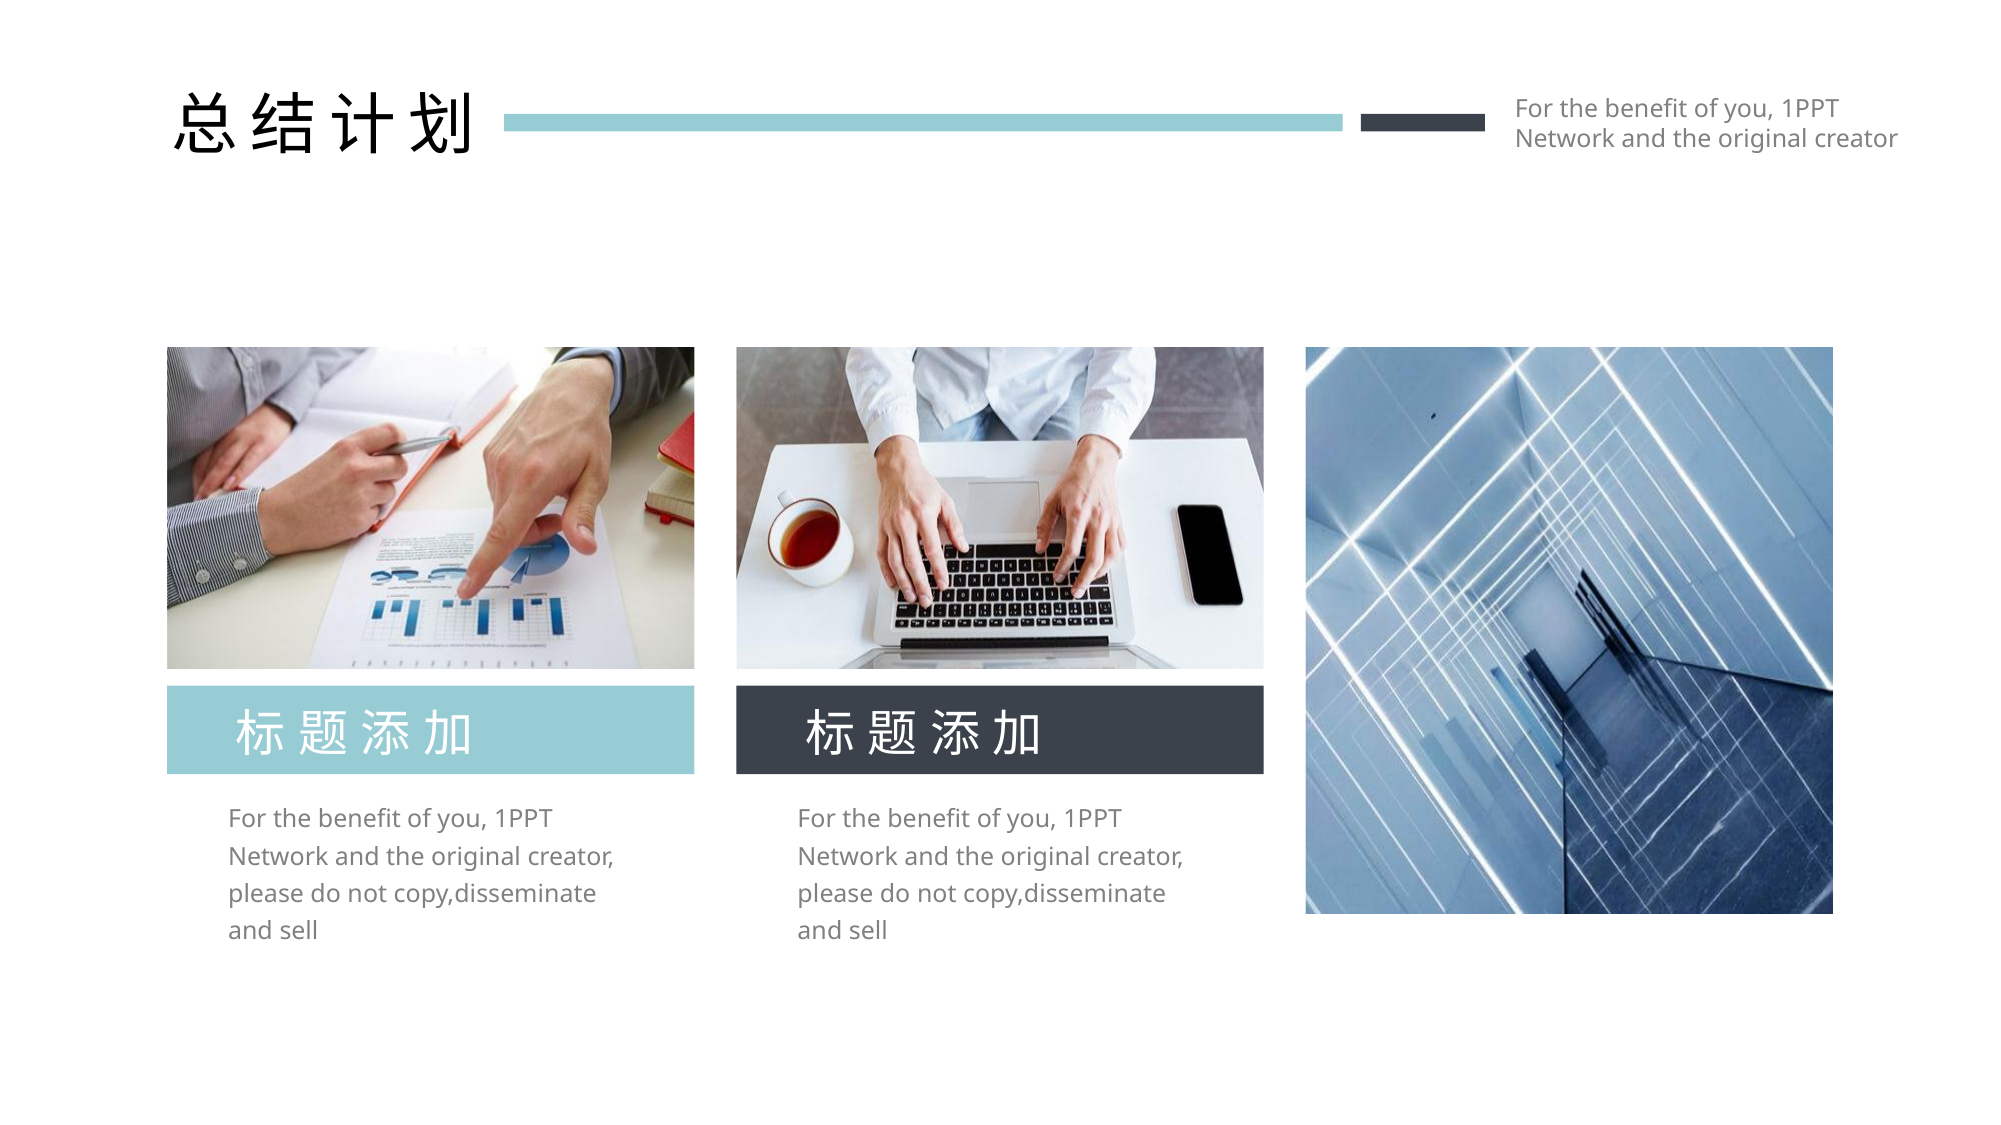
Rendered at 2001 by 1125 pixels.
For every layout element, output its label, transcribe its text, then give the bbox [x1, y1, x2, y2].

text_box [735, 346, 1265, 670]
text_box [1360, 113, 1486, 132]
text_box 总结计划 [156, 74, 491, 170]
text_box [735, 685, 1265, 775]
text_box [503, 113, 1344, 132]
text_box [213, 694, 649, 955]
text_box For the benefit of you, 1PPT Network and the original creator [1500, 84, 1940, 160]
text_box [166, 685, 695, 775]
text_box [782, 694, 1218, 955]
text_box [1305, 346, 1834, 914]
text_box [166, 346, 695, 670]
